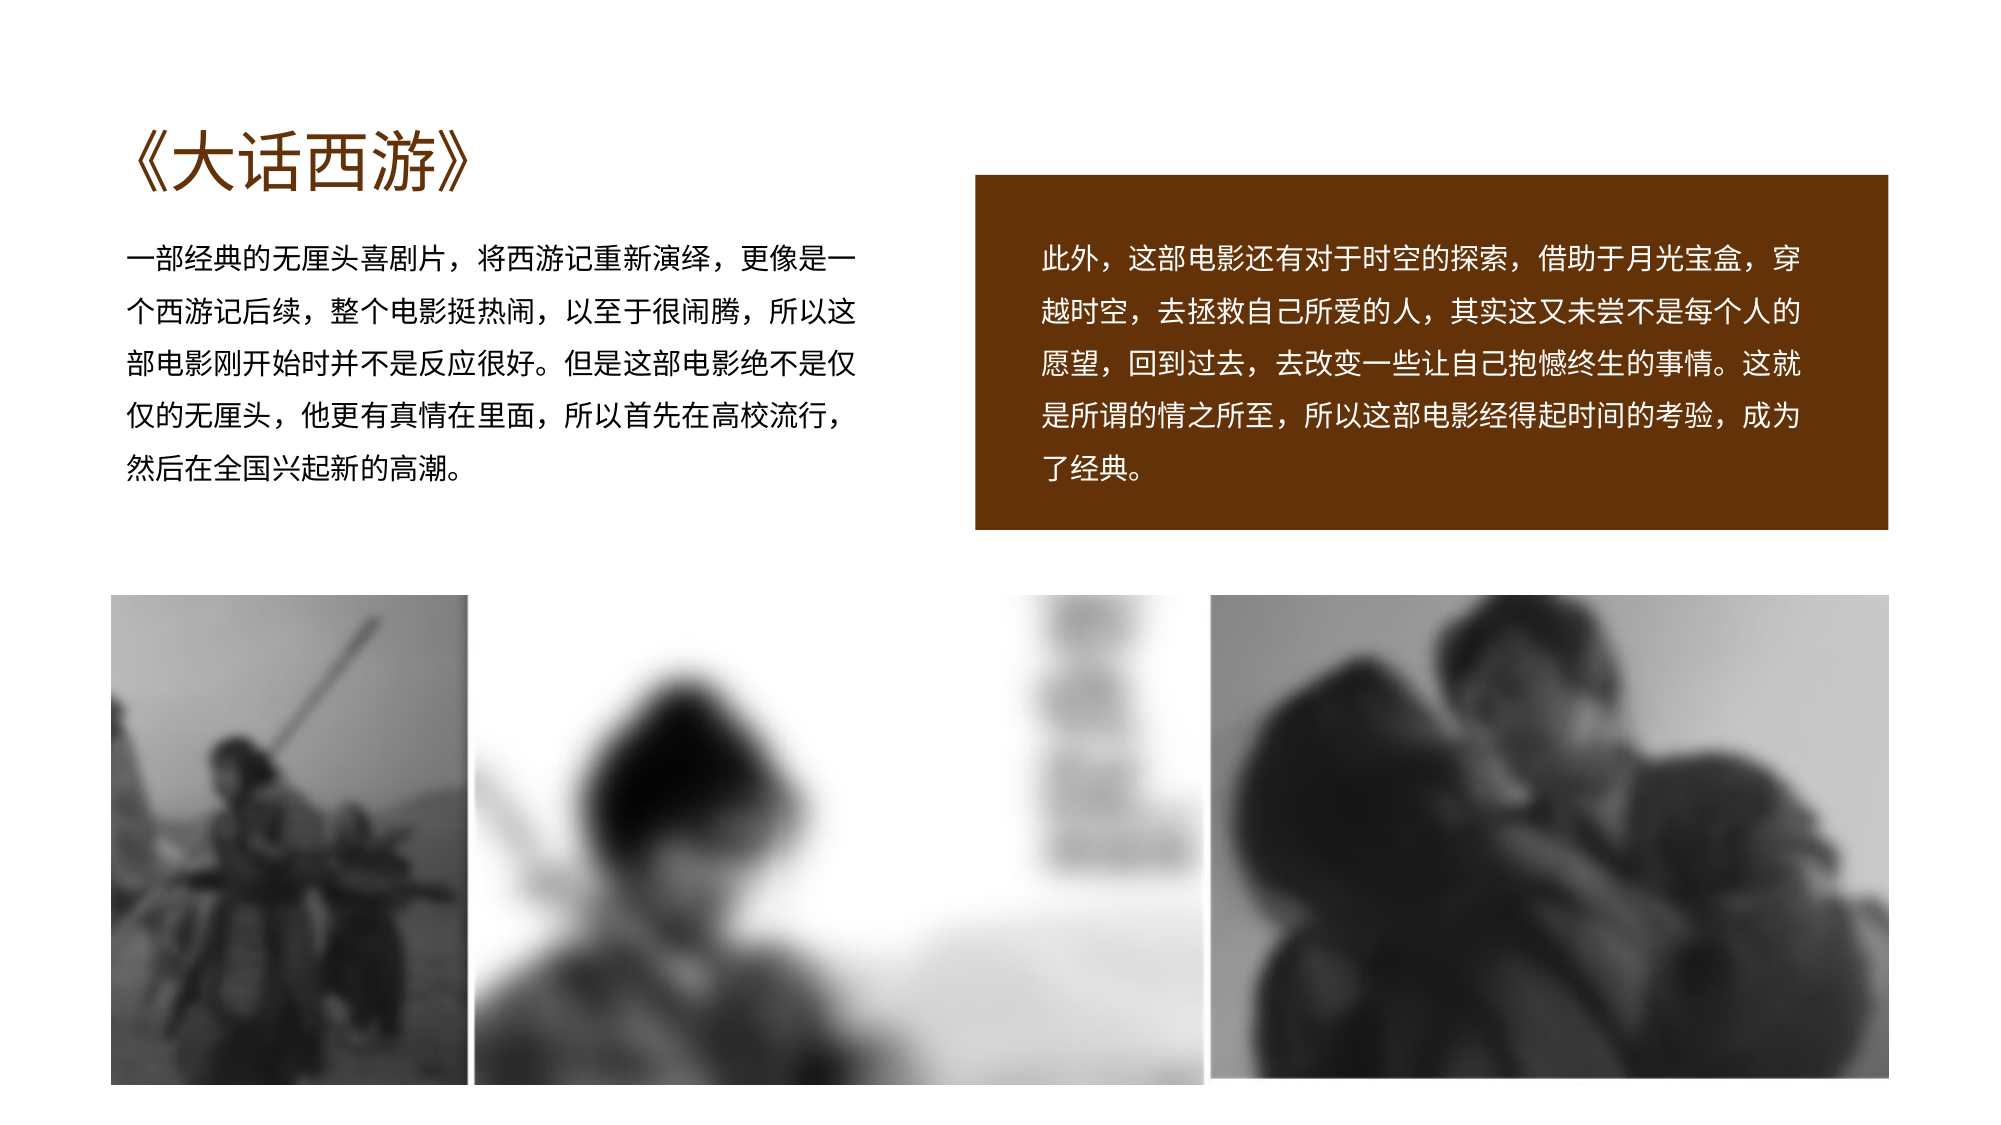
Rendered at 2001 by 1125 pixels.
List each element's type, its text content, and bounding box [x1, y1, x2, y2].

text_box 一部经典的无厘头喜剧片，将西游记重新演绎，更像是一个西游记后续，整个电影挺热闹，以至于很闹腾，所以这部电影刚开始时并不是反应很好。但是这部电影绝不是仅仅的无厘头，他更有真情在里面，所以首先在高校流行，然后在全国兴起新的高潮。 [111, 215, 893, 493]
text_box 此外，这部电影还有对于时空的探索，借助于月光宝盒，穿越时空，去拯救自己所爱的人，其实这又未尝不是每个人的愿望，回到过去，去改变一些让自己抱憾终生的事情。这就是所谓的情之所至，所以这部电影经得起时间的考验，成为了经典。 [1026, 215, 1844, 493]
text_box [975, 174, 1889, 530]
picture [111, 595, 1889, 1085]
text_box 《大话西游》 [88, 112, 495, 254]
